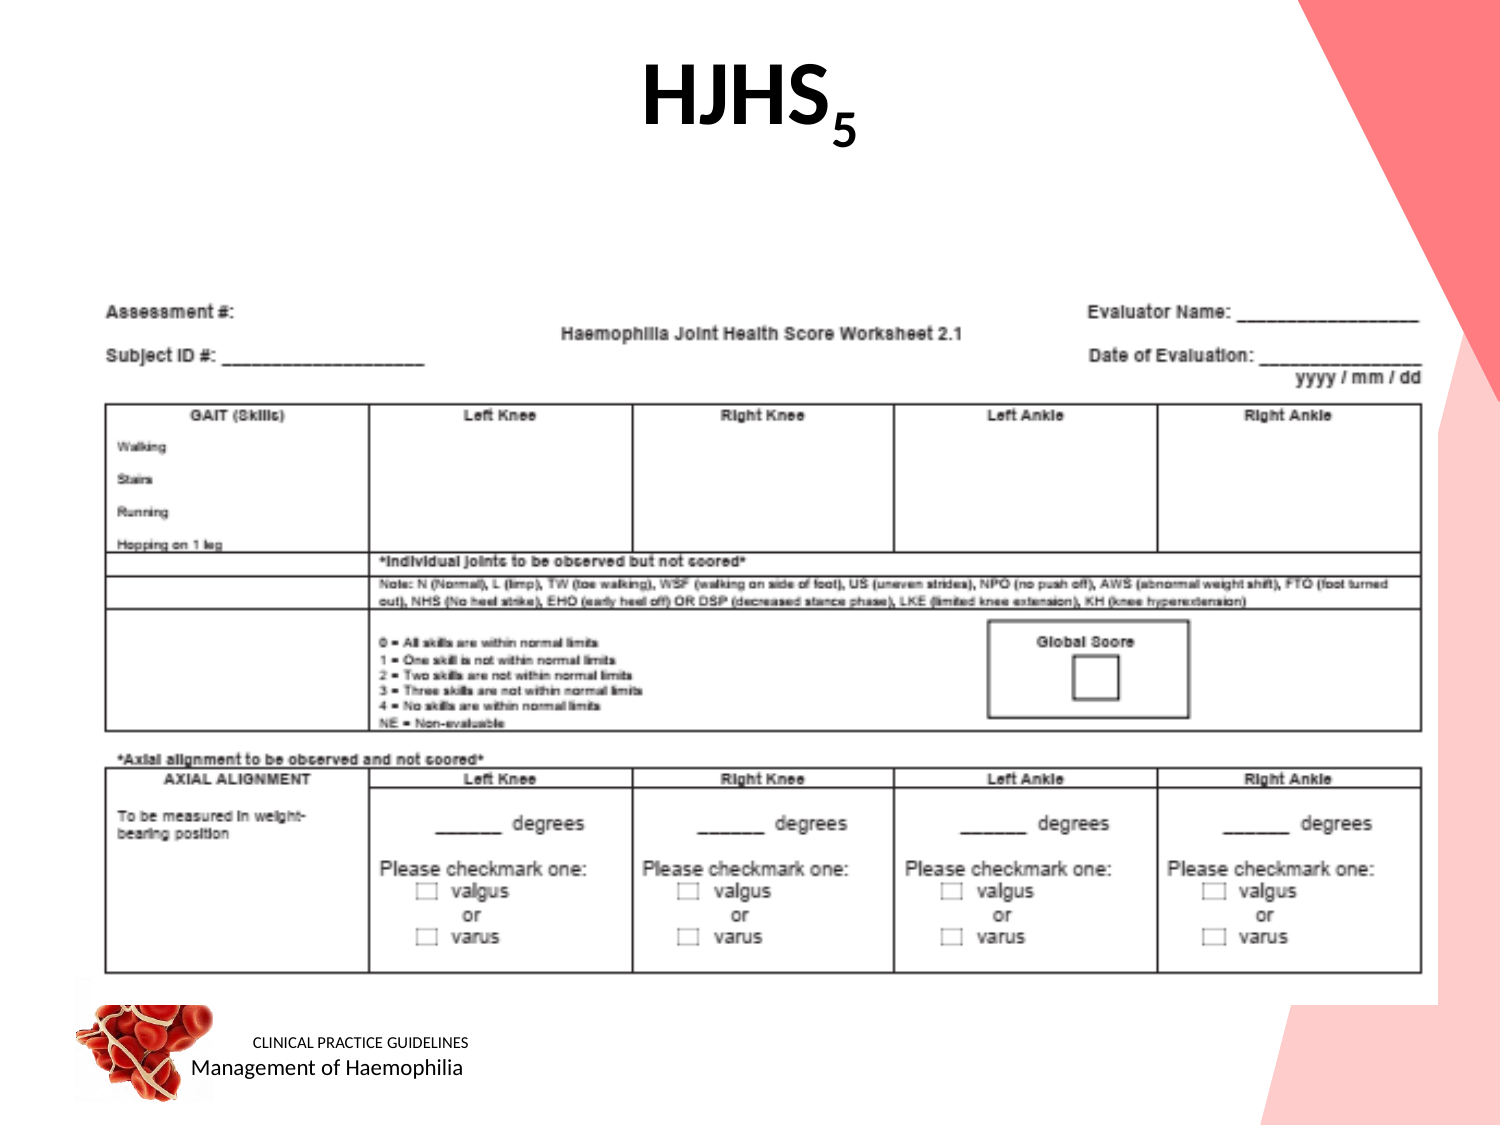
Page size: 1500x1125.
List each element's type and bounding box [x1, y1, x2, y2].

picture [92, 284, 1438, 1006]
text_box [74, 0, 1500, 1125]
